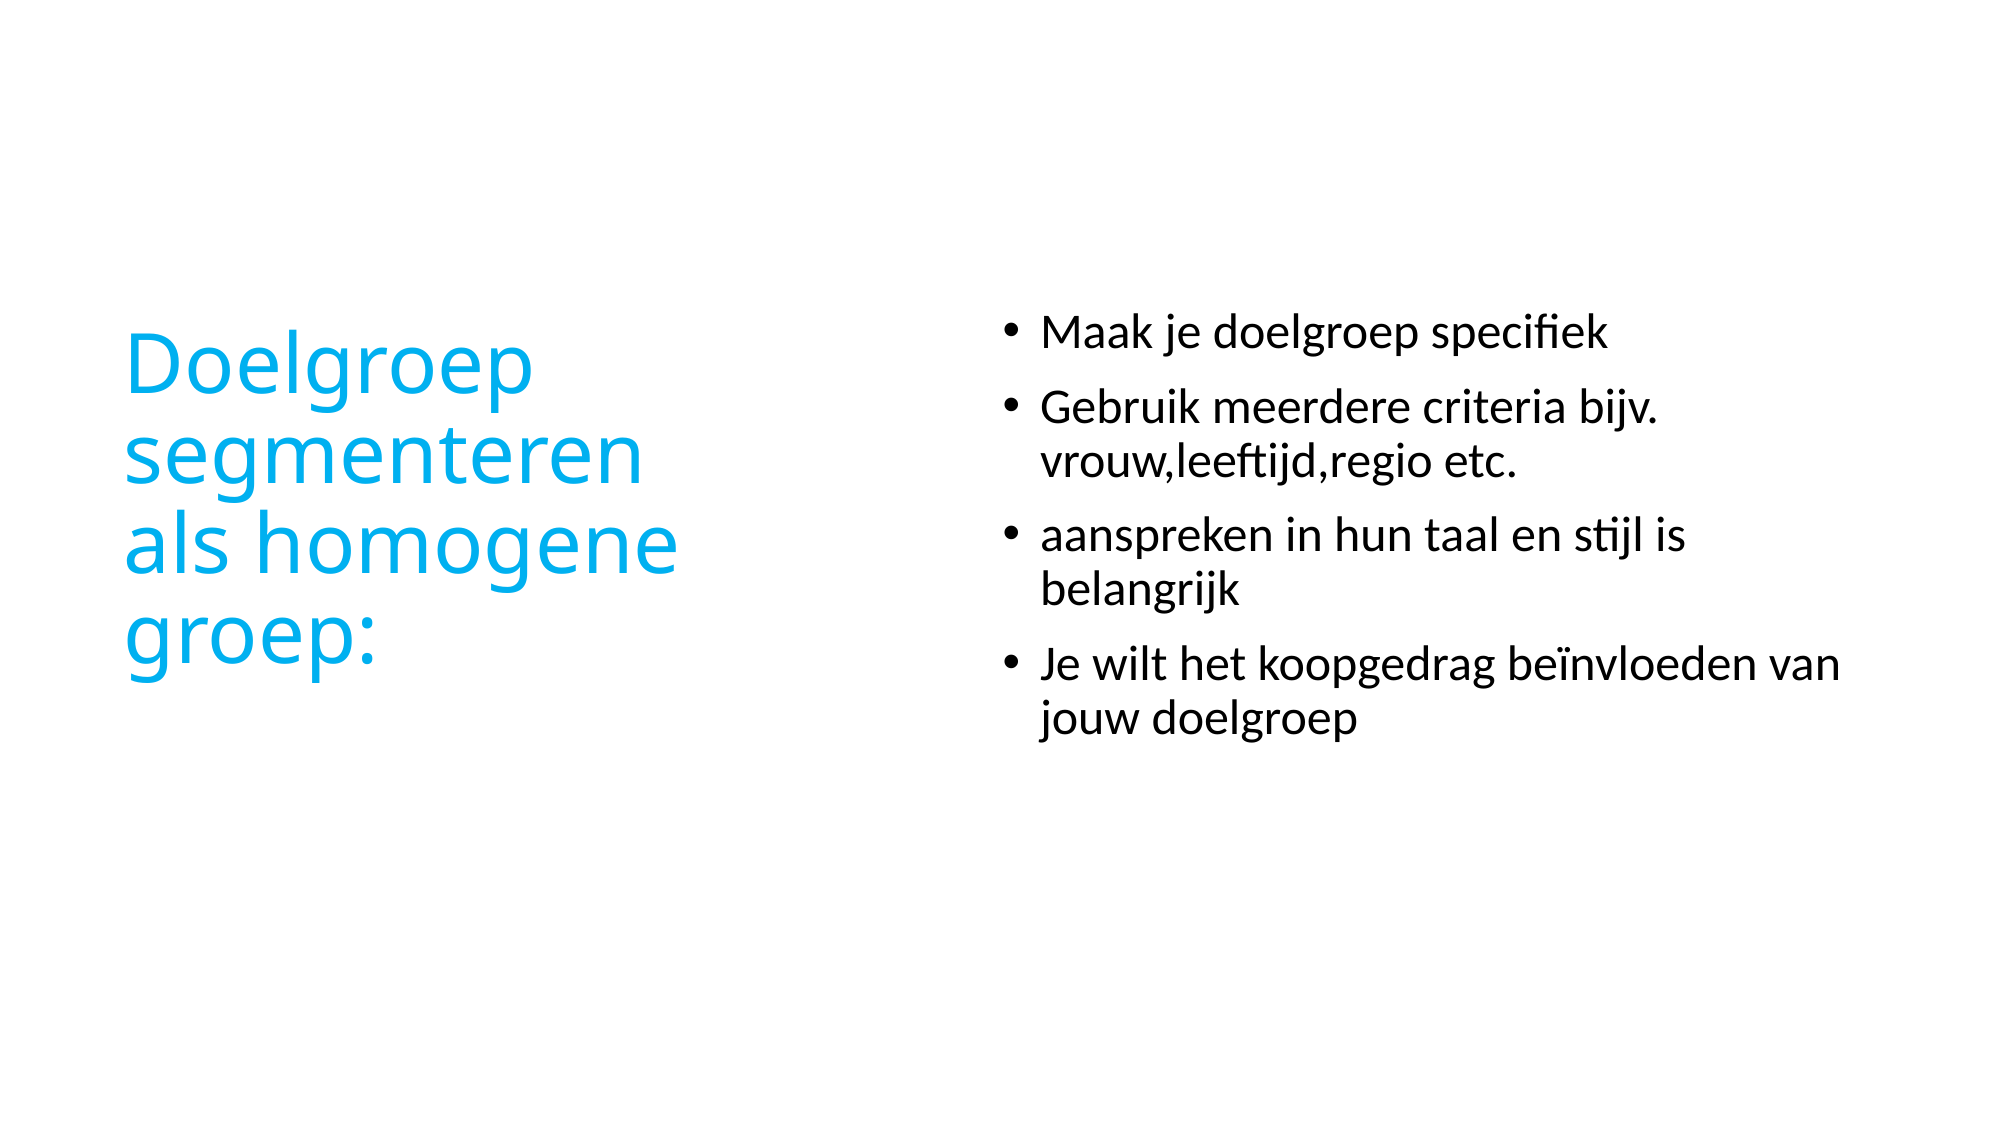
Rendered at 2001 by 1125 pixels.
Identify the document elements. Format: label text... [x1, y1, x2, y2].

list Maak je doelgroep specifiek Gebruik meerdere criteria bijv. vrouw,leeftijd,regio etc. aanspreken in hun taal en stijl is belangrijk Je wilt het koopgedrag beïnvloeden van jouw doelgroep [987, 208, 1858, 1067]
title Doelgroep segmenteren als homogene groep: [108, 275, 711, 729]
